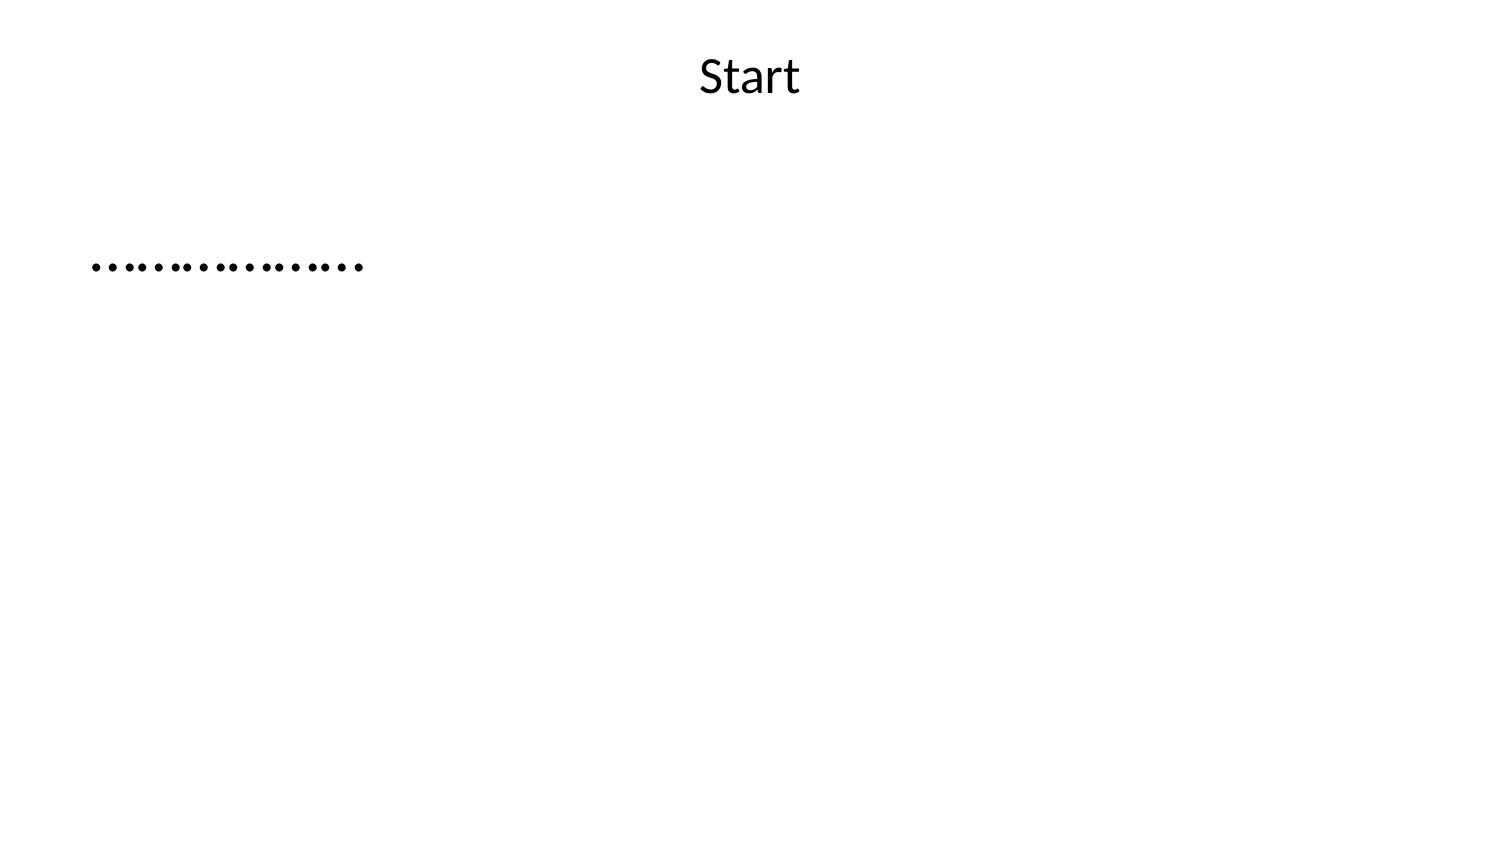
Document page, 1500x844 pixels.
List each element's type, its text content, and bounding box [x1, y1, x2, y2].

list ……………… [75, 196, 1425, 754]
title Start [75, 33, 1425, 175]
